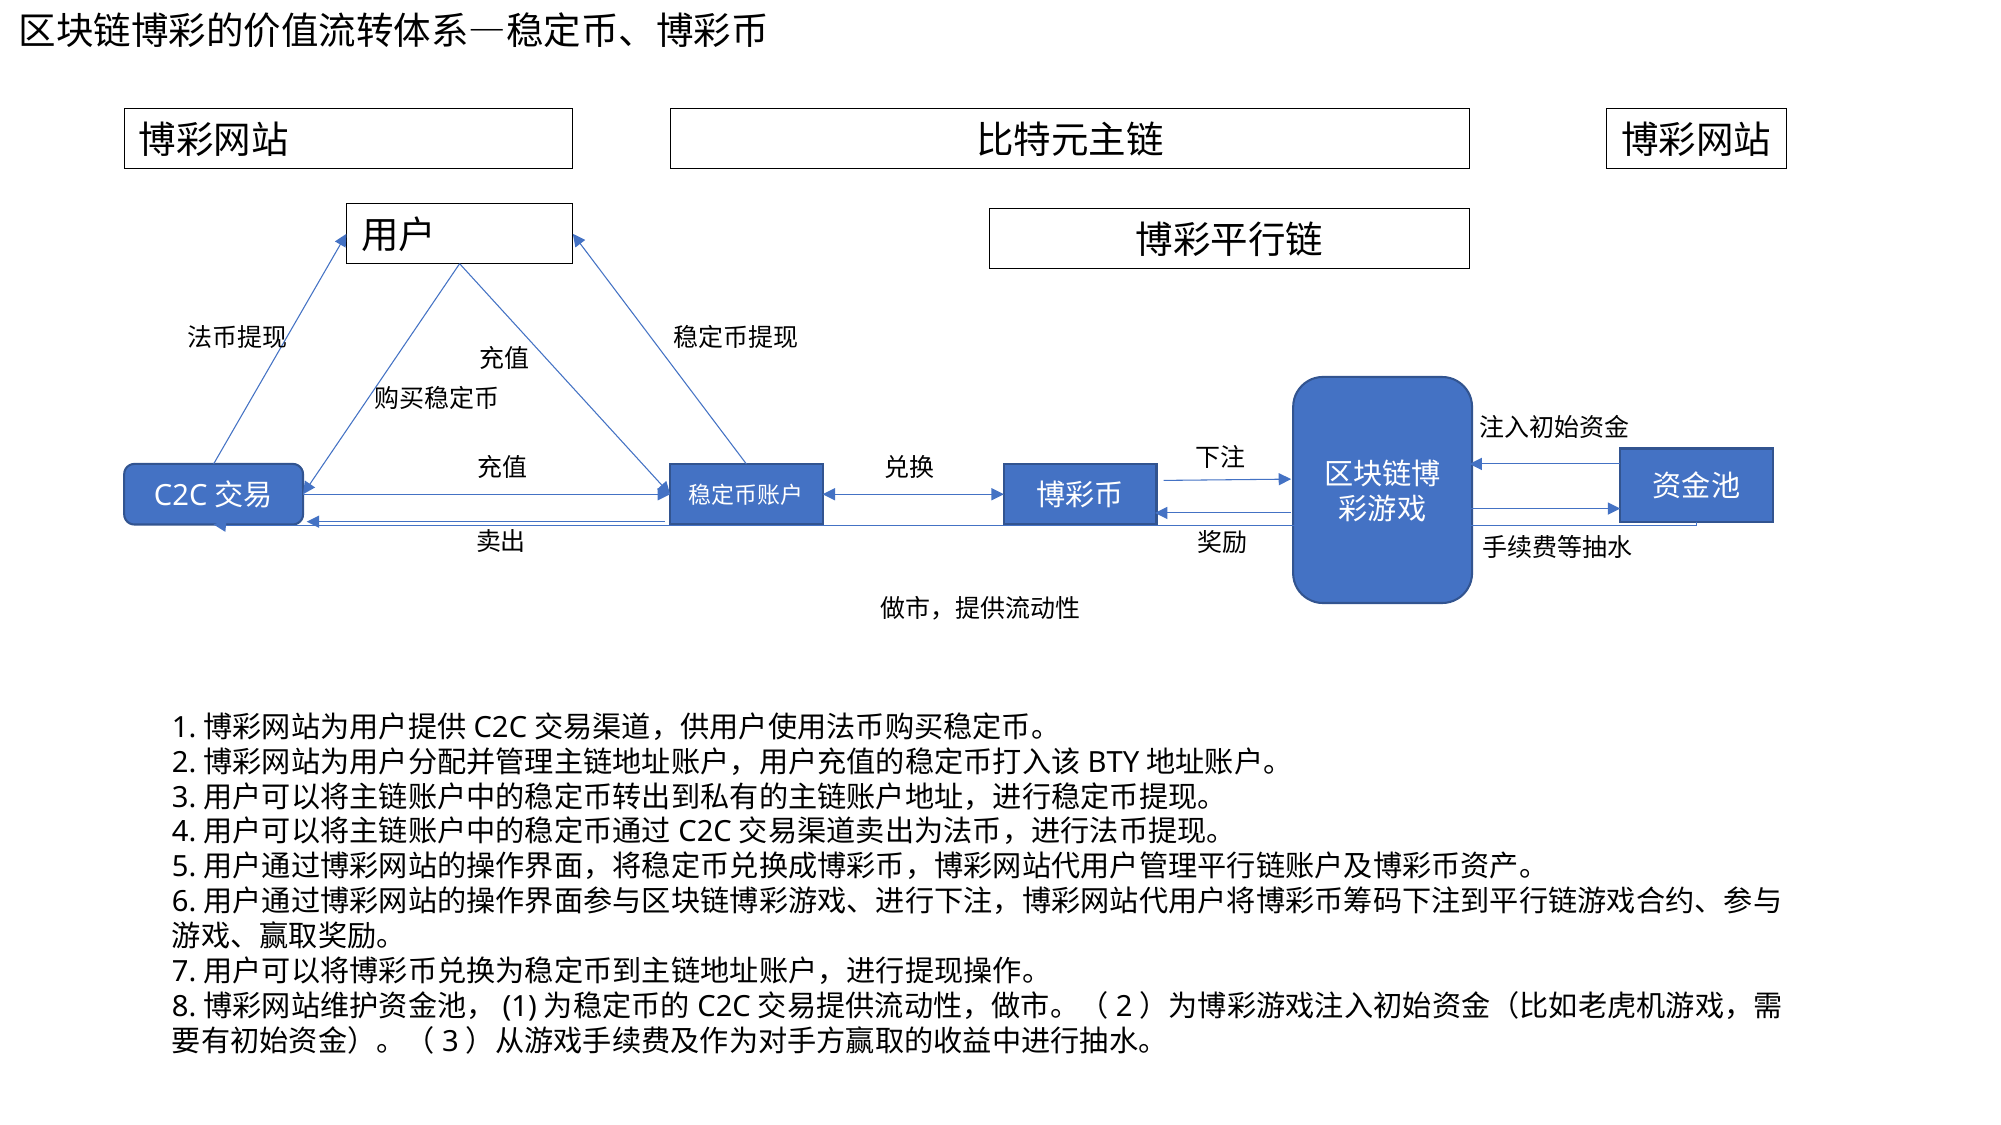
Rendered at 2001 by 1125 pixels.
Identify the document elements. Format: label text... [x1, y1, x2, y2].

text_box 用户 [346, 203, 573, 264]
text_box 兑换 [869, 444, 950, 490]
text_box 博彩币 [1003, 463, 1158, 525]
text_box 奖励 [1183, 526, 1263, 564]
text_box 做市，提供流动性 [957, 585, 1096, 631]
text_box 比特元主链 [957, 108, 1470, 169]
text_box 下注 [1180, 433, 1261, 479]
text_box 稳定币提现 [747, 314, 814, 360]
text_box C2C交易 [123, 462, 305, 526]
text_box 手续费等抽水 [1467, 526, 1648, 569]
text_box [572, 234, 747, 464]
text_box 1.博彩网站为用户提供C2C交易渠道，供用户使用法币购买稳定币。 2.博彩网站为用户分配并管理主链地址账户，用户充值的稳定币打入该BTY地址账户。 3.用户可以将主链账户中的稳定币转出到私有的主链账户地址，进行稳定币提现。 4.用户可以将主链账户中的稳定币通过C2C交易渠道卖出为法币，进行法币提现。 5.用户通过博彩网站的操作界面，将稳定币兑换成博彩币，博彩网站代用户管理平行链账户及博彩币资产。 6.用户通过博彩网站的操作界面参与区块链博彩游戏、进行下注，博彩网站代用户将博彩币筹码下注到平行链游戏合约、参与游戏、赢取奖励。 7.用户可以将博彩币兑换为稳定币到主链地址账户，进行提现操作。 8.博彩网站维护资金池，(1)为稳定币的C2C交易提供流动性，做市。（2）为博彩游戏注入初始资金（比如老虎机游戏，需要有初始资金）。（3）从游戏手续费及作为对手方赢取的收益中进行抽水。 [957, 700, 1822, 1065]
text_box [953, 0, 957, 1125]
text_box 卖出 [461, 526, 542, 563]
text_box 比特元主链 [670, 108, 953, 169]
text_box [459, 264, 671, 495]
text_box 稳定币账户 [669, 463, 824, 525]
text_box 博彩平行链 [989, 208, 1470, 269]
text_box 1.博彩网站为用户提供C2C交易渠道，供用户使用法币购买稳定币。 2.博彩网站为用户分配并管理主链地址账户，用户充值的稳定币打入该BTY地址账户。 3.用户可以将主链账户中的稳定币转出到私有的主链账户地址，进行稳定币提现。 4.用户可以将主链账户中的稳定币通过C2C交易渠道卖出为法币，进行法币提现。 5.用户通过博彩网站的操作界面，将稳定币兑换成博彩币，博彩网站代用户管理平行链账户及博彩币资产。 6.用户通过博彩网站的操作界面参与区块链博彩游戏、进行下注，博彩网站代用户将博彩币筹码下注到平行链游戏合约、参与游戏、赢取奖励。 7.用户可以将博彩币兑换为稳定币到主链地址账户，进行提现操作。 8.博彩网站维护资金池，(1)为稳定币的C2C交易提供流动性，做市。（2）为博彩游戏注入初始资金（比如老虎机游戏，需要有初始资金）。（3）从游戏手续费及作为对手方赢取的收益中进行抽水。 [157, 700, 953, 1065]
text_box 区块链博彩游戏 [1292, 526, 1474, 605]
text_box 区块链博彩游戏 [1292, 375, 1474, 525]
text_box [303, 264, 459, 494]
text_box 资金池 [1619, 447, 1774, 523]
text_box 区块链博彩的价值流转体系—稳定币、博彩币 [3, 0, 784, 60]
text_box 法币提现 [172, 314, 213, 360]
text_box 博彩网站 [124, 108, 573, 169]
text_box 奖励 [1183, 518, 1263, 525]
text_box 注入初始资金 [1464, 404, 1645, 450]
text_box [213, 234, 347, 464]
text_box 做市，提供流动性 [865, 585, 953, 631]
text_box 博彩网站 [1606, 108, 1787, 169]
